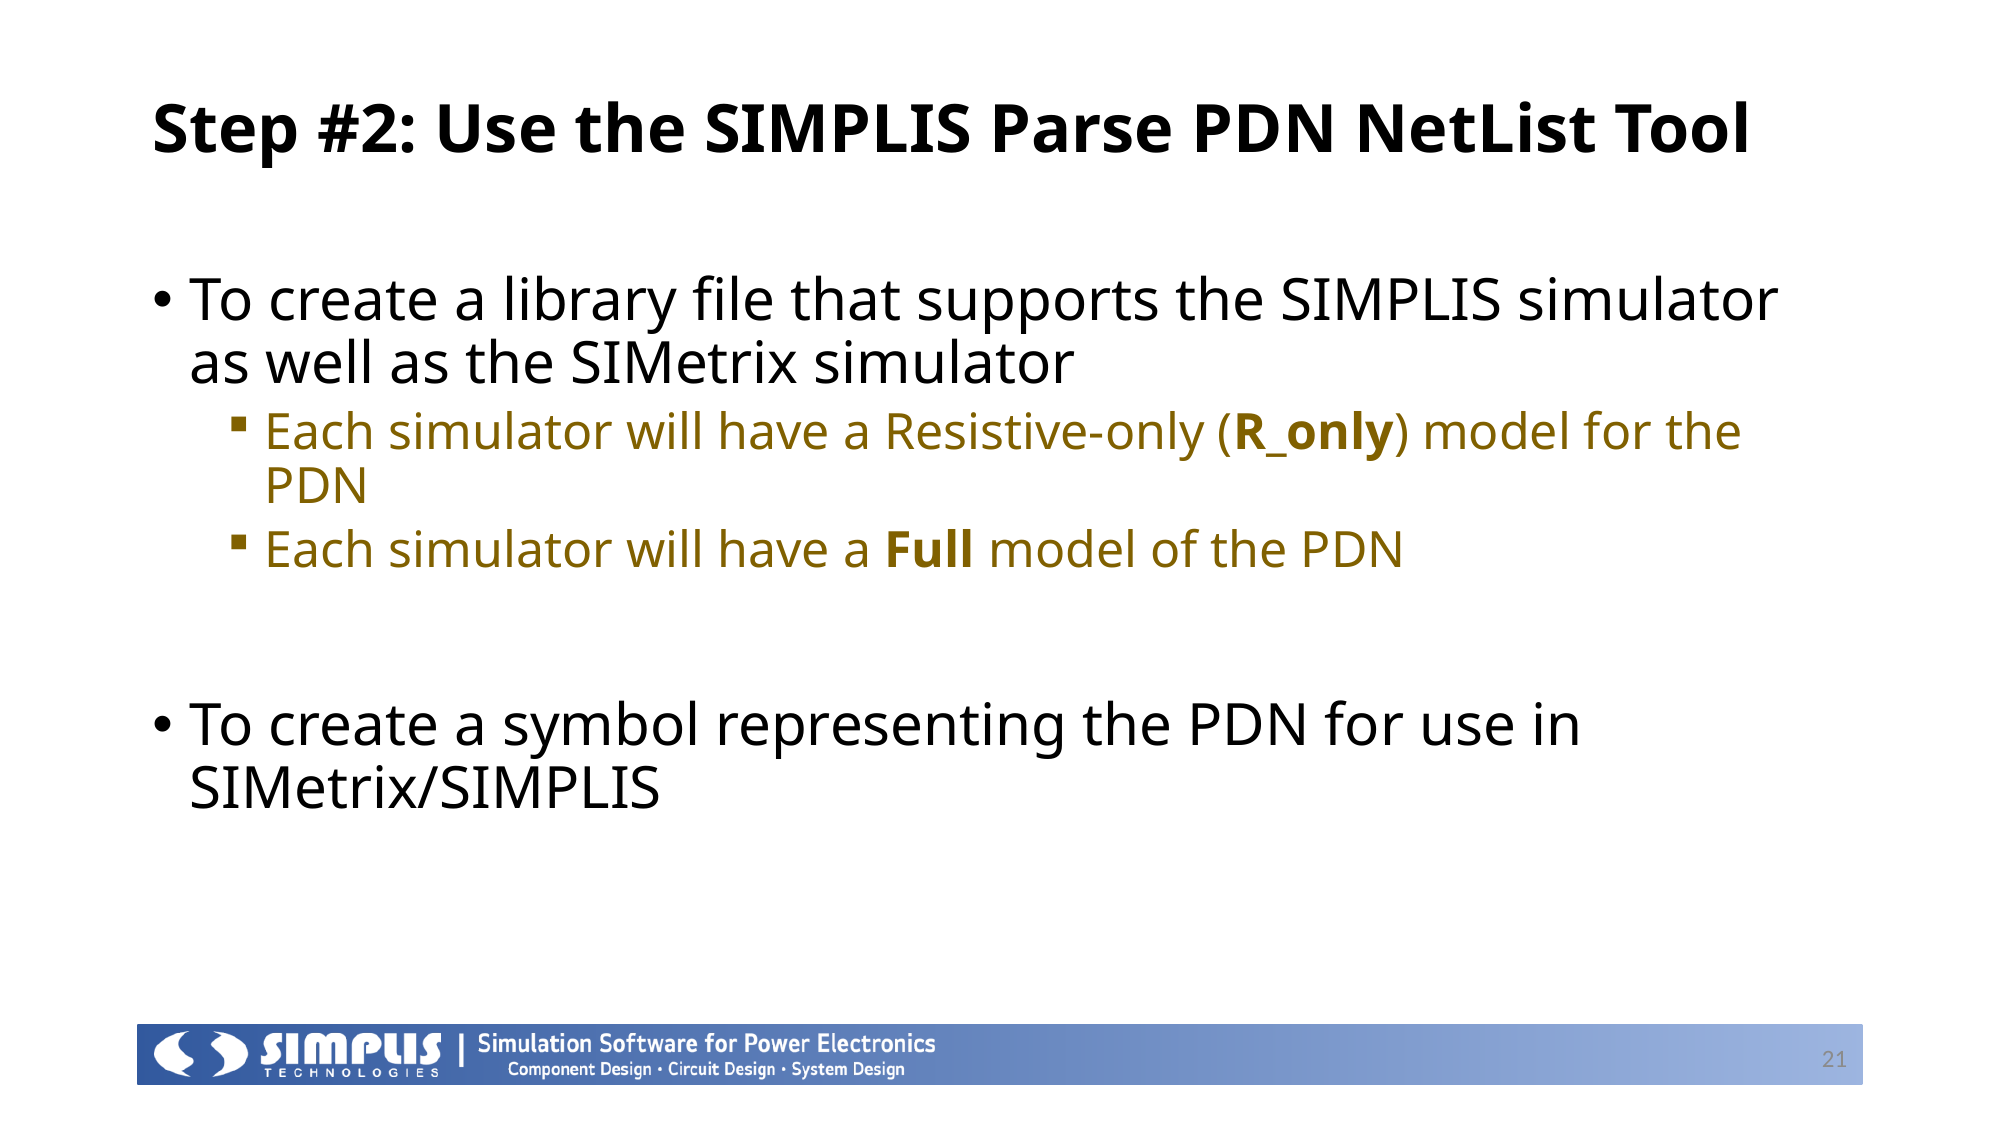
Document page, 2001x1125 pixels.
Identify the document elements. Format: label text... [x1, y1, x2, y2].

slide_number 21 [1412, 1027, 1863, 1088]
title Step #2: Use the SIMPLIS Parse PDN NetList Tool [137, 37, 1863, 225]
picture [154, 1014, 945, 1108]
list To create a library file that supports the SIMPLIS simulator as well as the SIMetrix simulator Each simulator will have a Resistive-only (R_only) model for the PDN Each simulator will have a Full model of the PDN To create a symbol representing the PDN for use in SIMetrix/SIMPLIS [137, 262, 1863, 1014]
